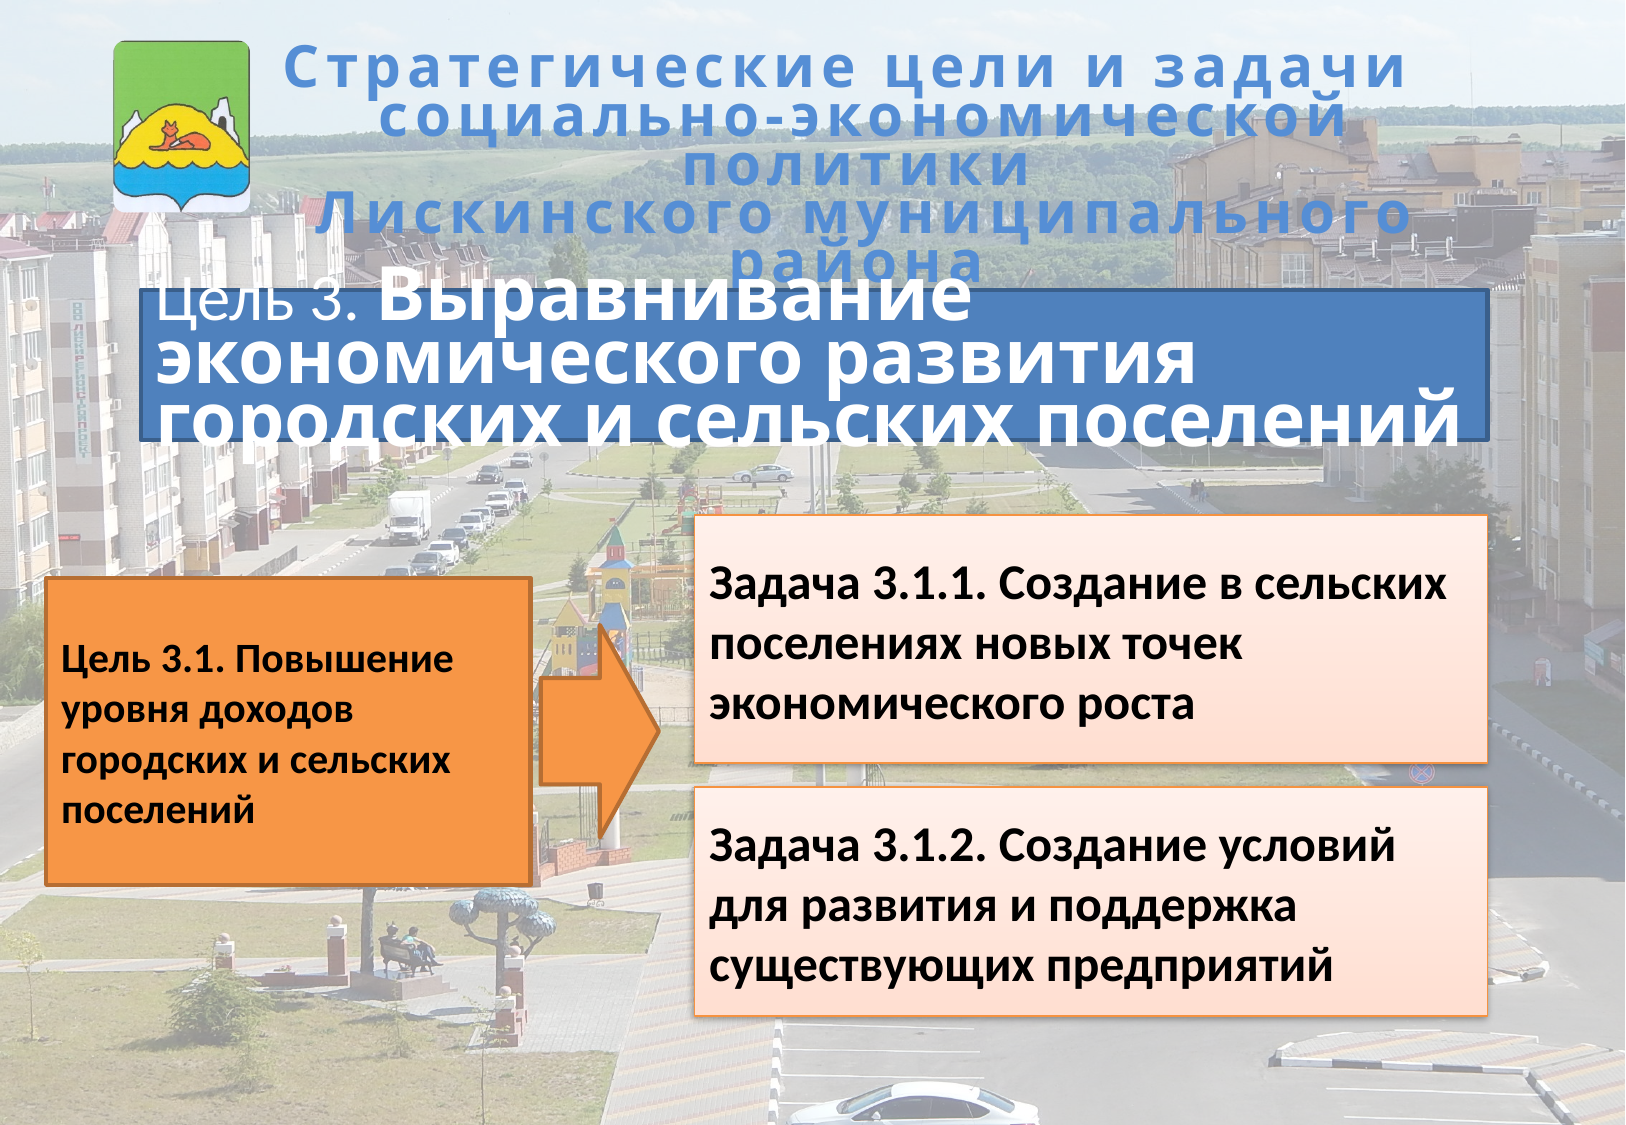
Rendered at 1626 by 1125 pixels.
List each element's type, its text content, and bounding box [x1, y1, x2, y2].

text_box Цель 3. Выравнивание экономического развития городских и сельских поселений [139, 288, 1490, 442]
text_box Стратегические цели и задачи социально-экономической политики Лискинского муниципального района на период до 2035 года [181, 40, 1553, 350]
text_box [538, 622, 661, 840]
text_box Задача 3.1.1. Создание в сельских поселениях новых точек экономического роста [694, 514, 1488, 764]
text_box Цель 3.1. Повышение уровня доходов городских и сельских поселений [44, 576, 533, 887]
text_box Задача 3.1.2. Создание условий для развития и поддержка существующих предприятий [694, 786, 1488, 1017]
picture [113, 40, 251, 213]
table_cell [0, 0, 1625, 1125]
